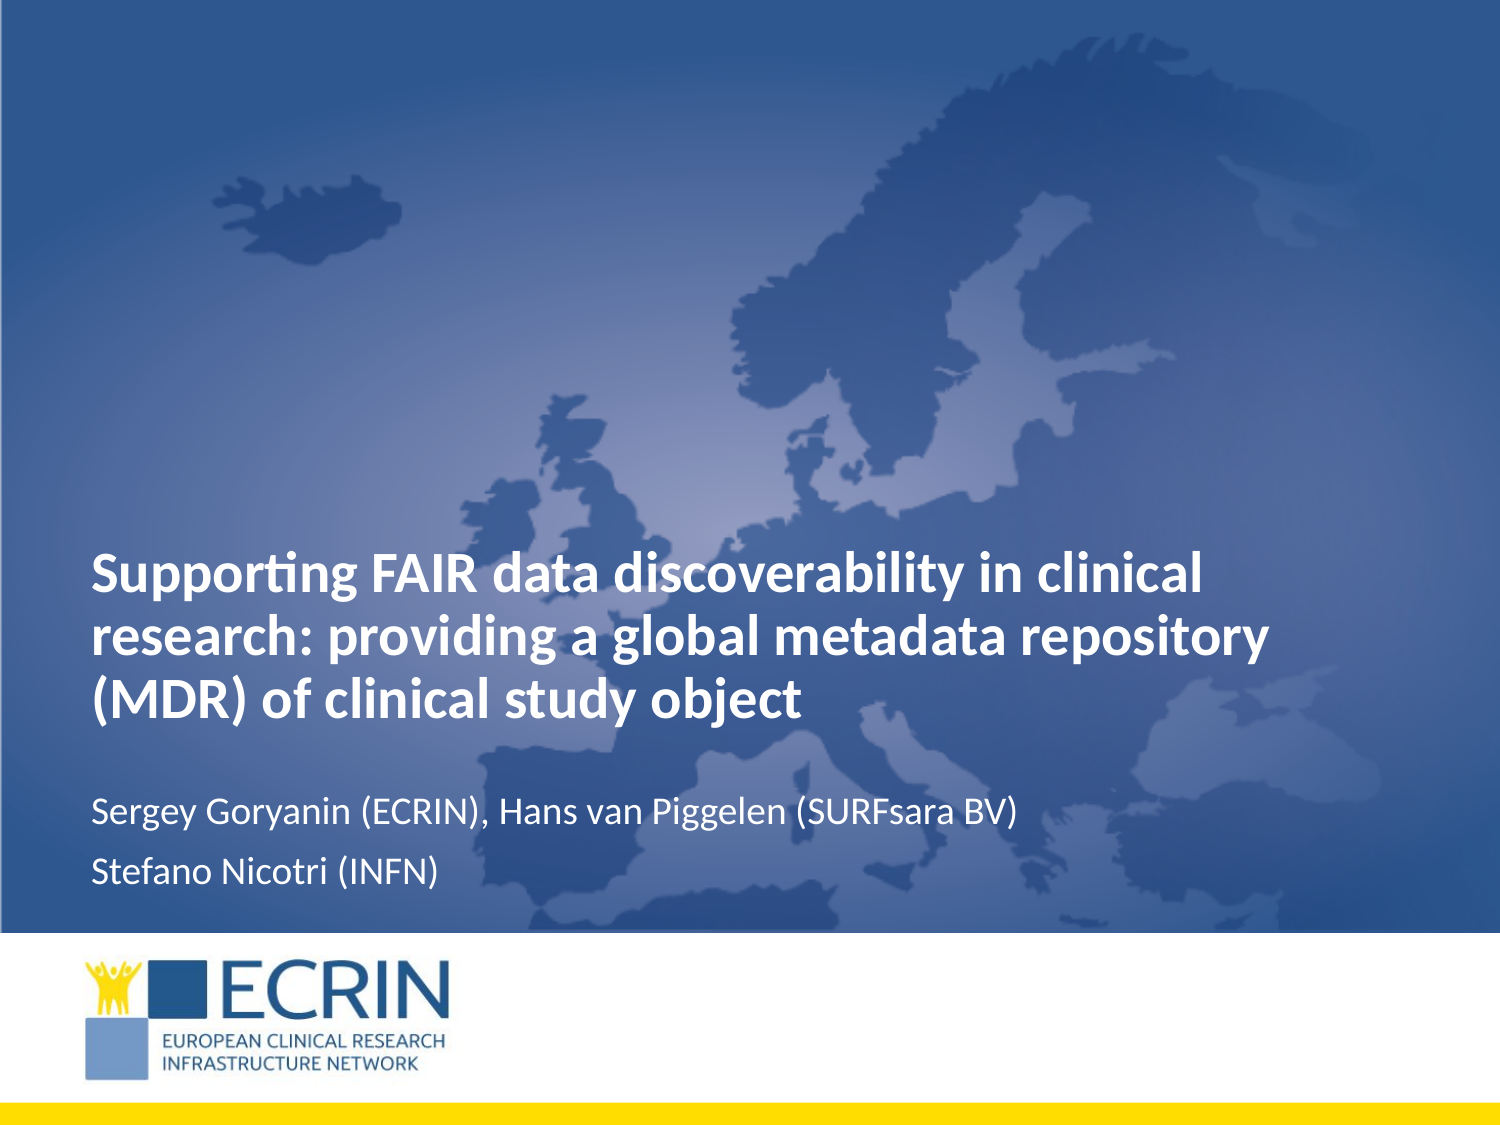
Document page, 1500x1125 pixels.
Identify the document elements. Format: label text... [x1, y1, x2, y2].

picture [0, 0, 1500, 933]
picture [67, 939, 470, 1099]
subtitle Sergey Goryanin (ECRIN), Hans van Piggelen (SURFsara BV) Stefano Nicotri (INFN) [76, 783, 1426, 902]
title Supporting FAIR data discoverability in clinical research: providing a global metadata repository (MDR) of clinical study object [76, 532, 1426, 741]
